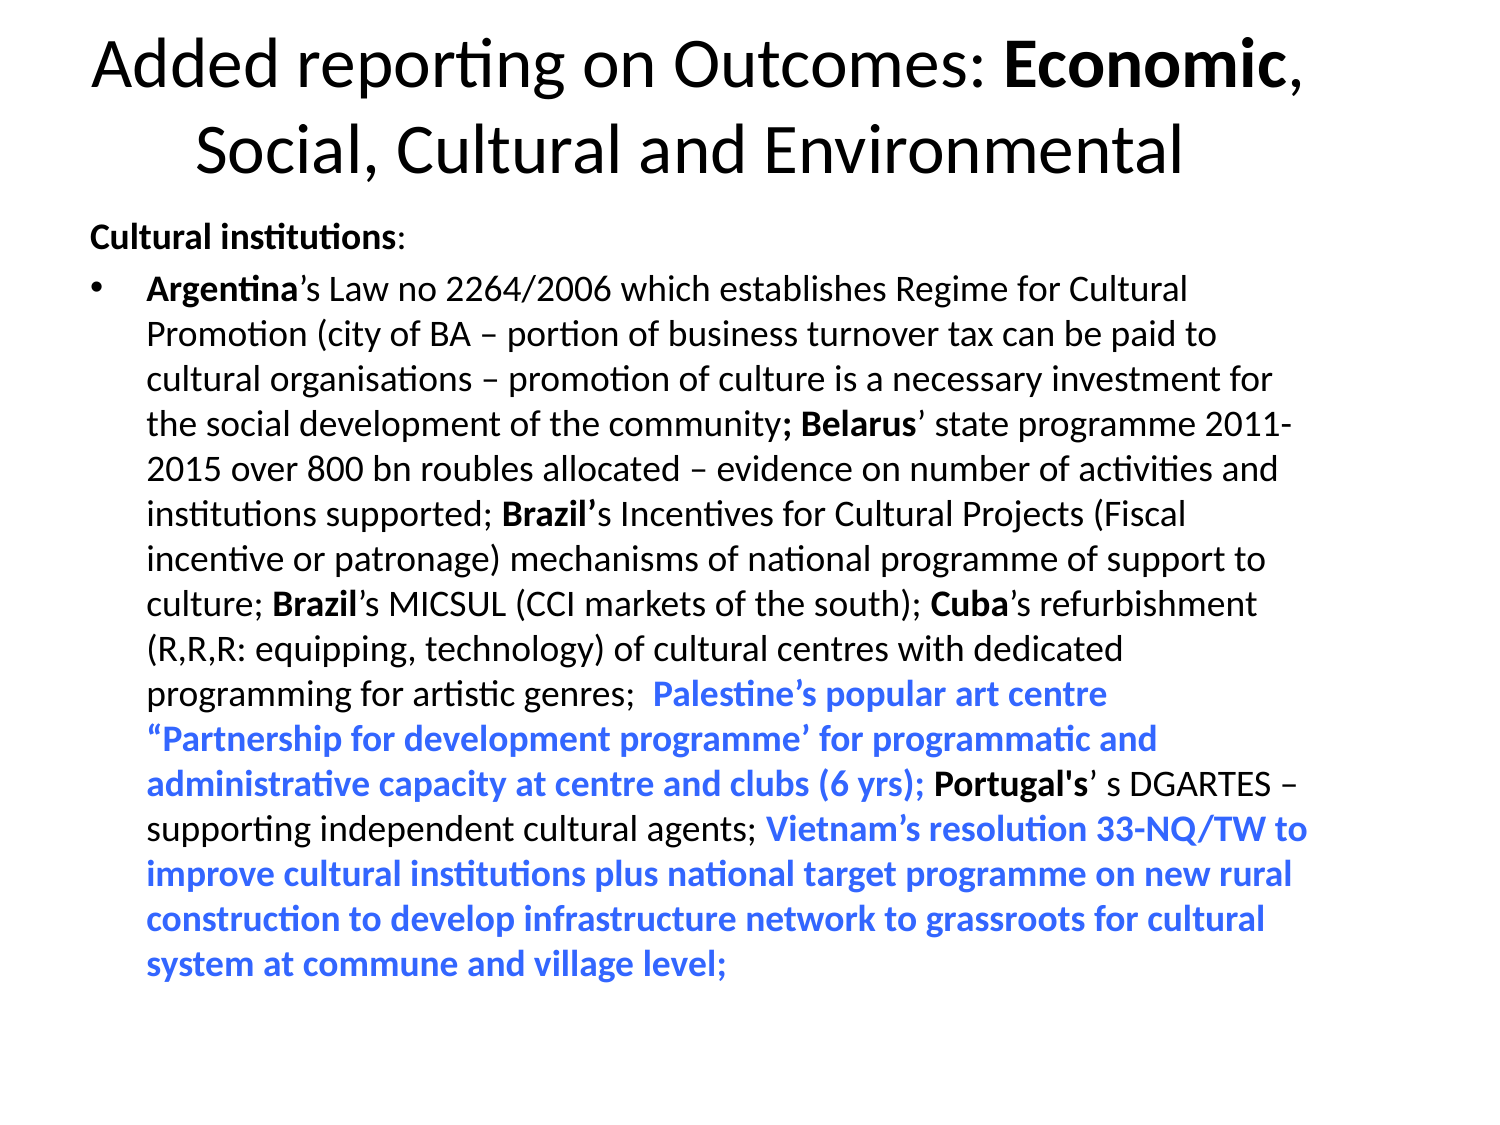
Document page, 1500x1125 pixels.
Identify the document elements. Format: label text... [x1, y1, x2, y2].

list Cultural institutions: Argentina’s Law no 2264/2006 which establishes Regime for Cultural Promotion (city of BA – portion of business turnover tax can be paid to cultural organisations – promotion of culture is a necessary investment for the social development of the community; Belarus’ state programme 2011-2015 over 800 bn roubles allocated – evidence on number of activities and institutions supported; Brazil’s Incentives for Cultural Projects (Fiscal incentive or patronage) mechanisms of national programme of support to culture; Brazil’s MICSUL (CCI markets of the south); Cuba’s refurbishment (R,R,R: equipping, technology) of cultural centres with dedicated programming for artistic genres; Palestine’s popular art centre “Partnership for development programme’ for programmatic and administrative capacity at centre and clubs (6 yrs); Portugal's’ s DGARTES – supporting independent cultural agents; Vietnam’s resolution 33-NQ/TW to improve cultural institutions plus national target programme on new rural construction to develop infrastructure network to grassroots for cultural system at commune and village level; [75, 204, 1325, 1009]
title Added reporting on Outcomes: Economic, Social, Cultural and Environmental [20, 8, 1377, 196]
